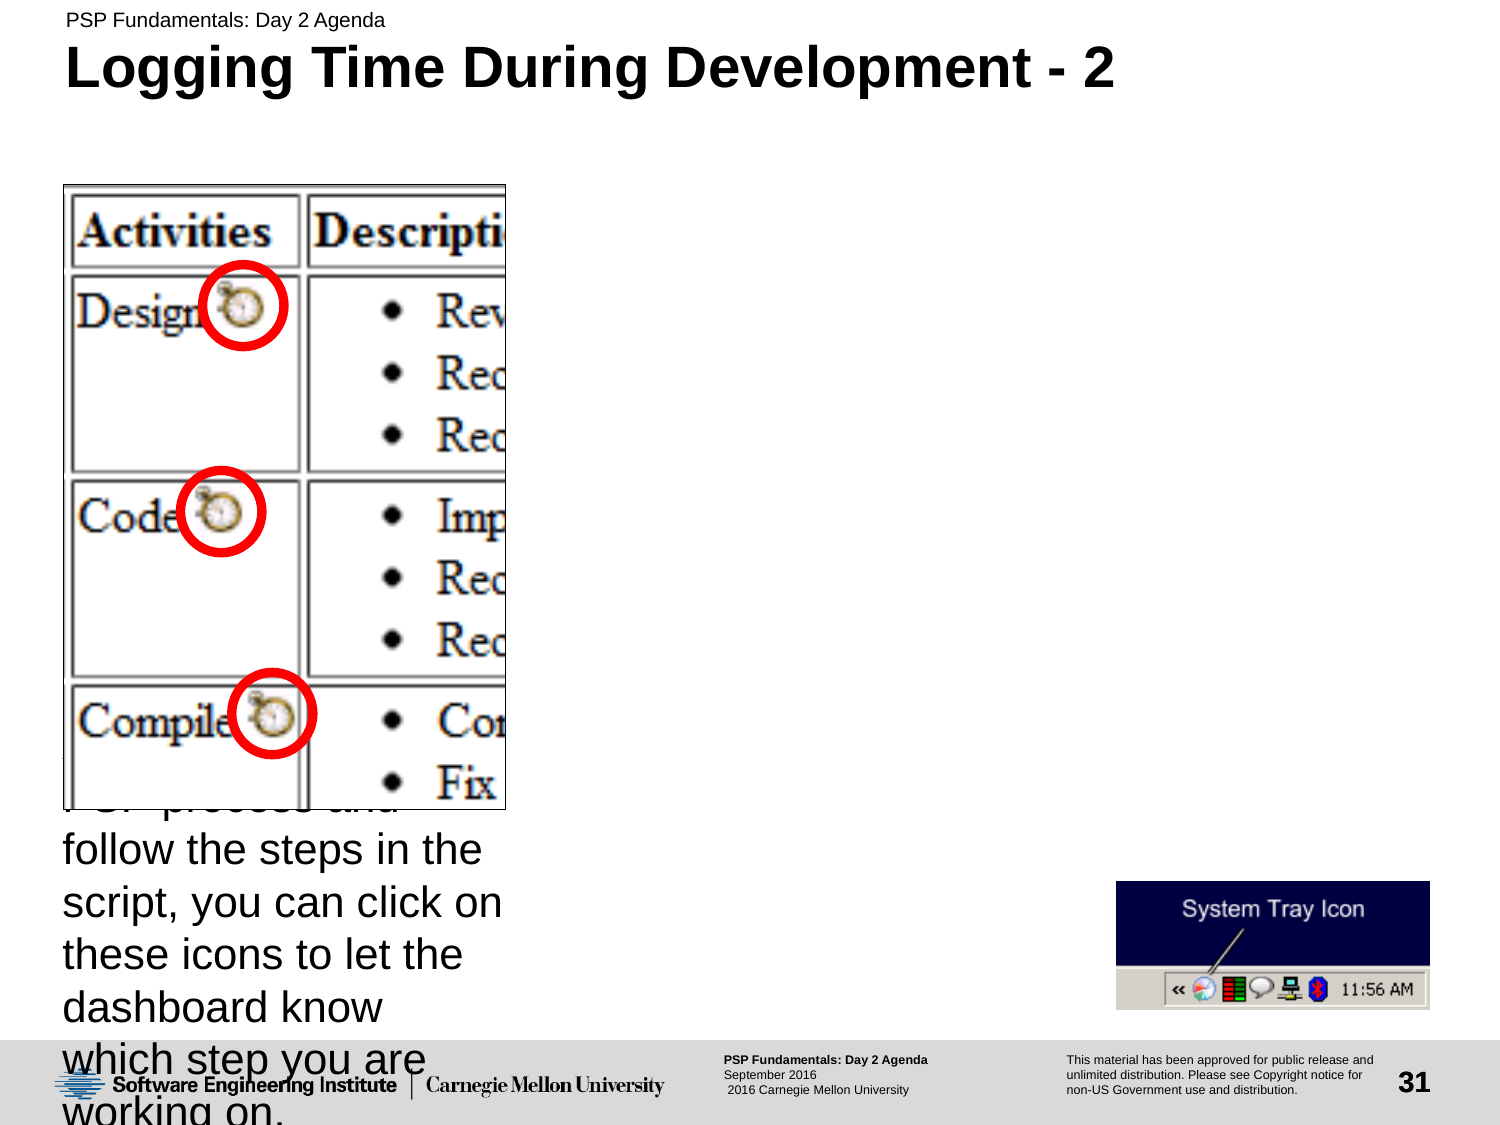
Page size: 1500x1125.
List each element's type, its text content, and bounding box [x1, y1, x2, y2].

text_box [63, 184, 506, 810]
picture [1116, 881, 1430, 1010]
list In addition, the process scripts contain helpful “timing icons” that you can click to: Change the active phase Start the timer, if it was paused As you learn about the PSP process and follow the steps in the script, you can click on these icons to let the dashboard know which step you are working on. On some systems, the Process Dashboard will also display an icon in the system tray. You can start and stop the timer with a click on this icon. [62, 187, 507, 1000]
title Logging Time During Development - 2 [65, 37, 1430, 148]
picture [46, 1061, 673, 1104]
